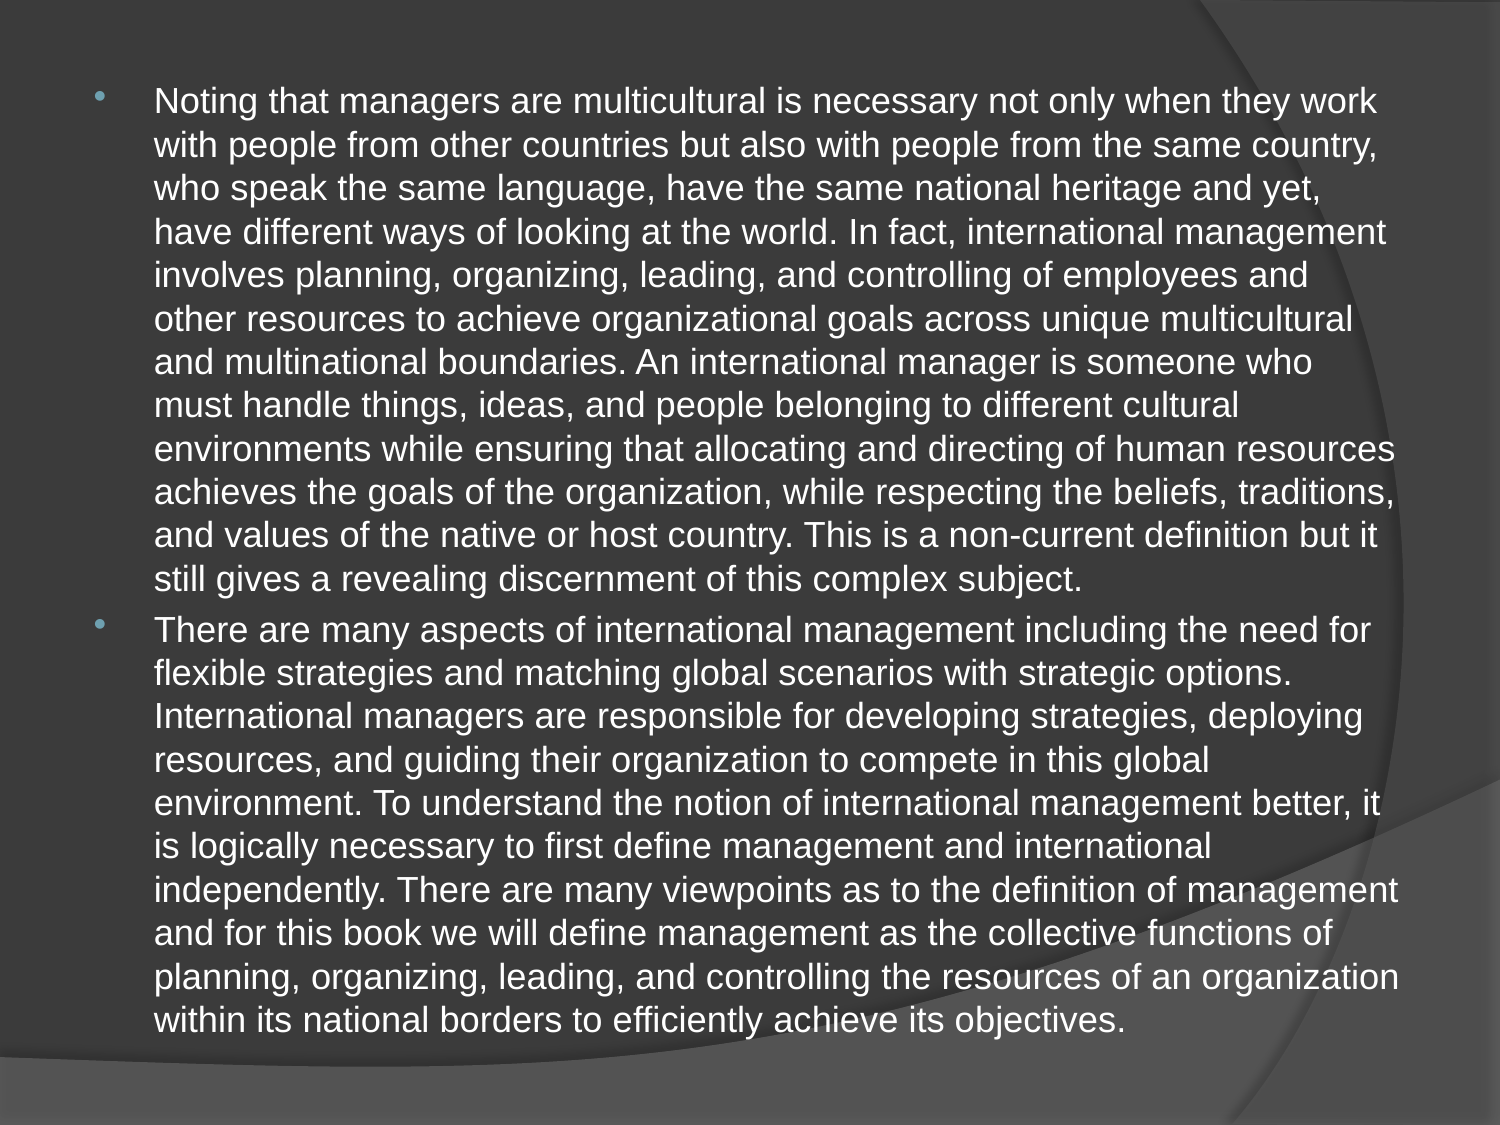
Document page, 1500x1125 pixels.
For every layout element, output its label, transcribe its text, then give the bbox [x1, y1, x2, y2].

list Noting that managers are multicultural is necessary not only when they work with people from other countries but also with people from the same country, who speak the same language, have the same national heritage and yet, have different ways of looking at the world. In fact, international management involves planning, organizing, leading, and controlling of employees and other resources to achieve organizational goals across unique multicultural and multinational boundaries. An international manager is someone who must handle things, ideas, and people belonging to different cultural environments while ensuring that allocating and directing of human resources achieves the goals of the organization, while respecting the beliefs, traditions, and values of the native or host country. This is a non-current definition but it still gives a revealing discernment of this complex subject. There are many aspects of international management including the need for flexible strategies and matching global scenarios with strategic options. International managers are responsible for developing strategies, deploying resources, and guiding their organization to compete in this global environment. To understand the notion of international management better, it is logically necessary to first define management and international independently. There are many viewpoints as to the definition of management and for this book we will define management as the collective functions of planning, organizing, leading, and controlling the resources of an organization within its national borders to efficiently achieve its objectives. [75, 70, 1418, 1067]
